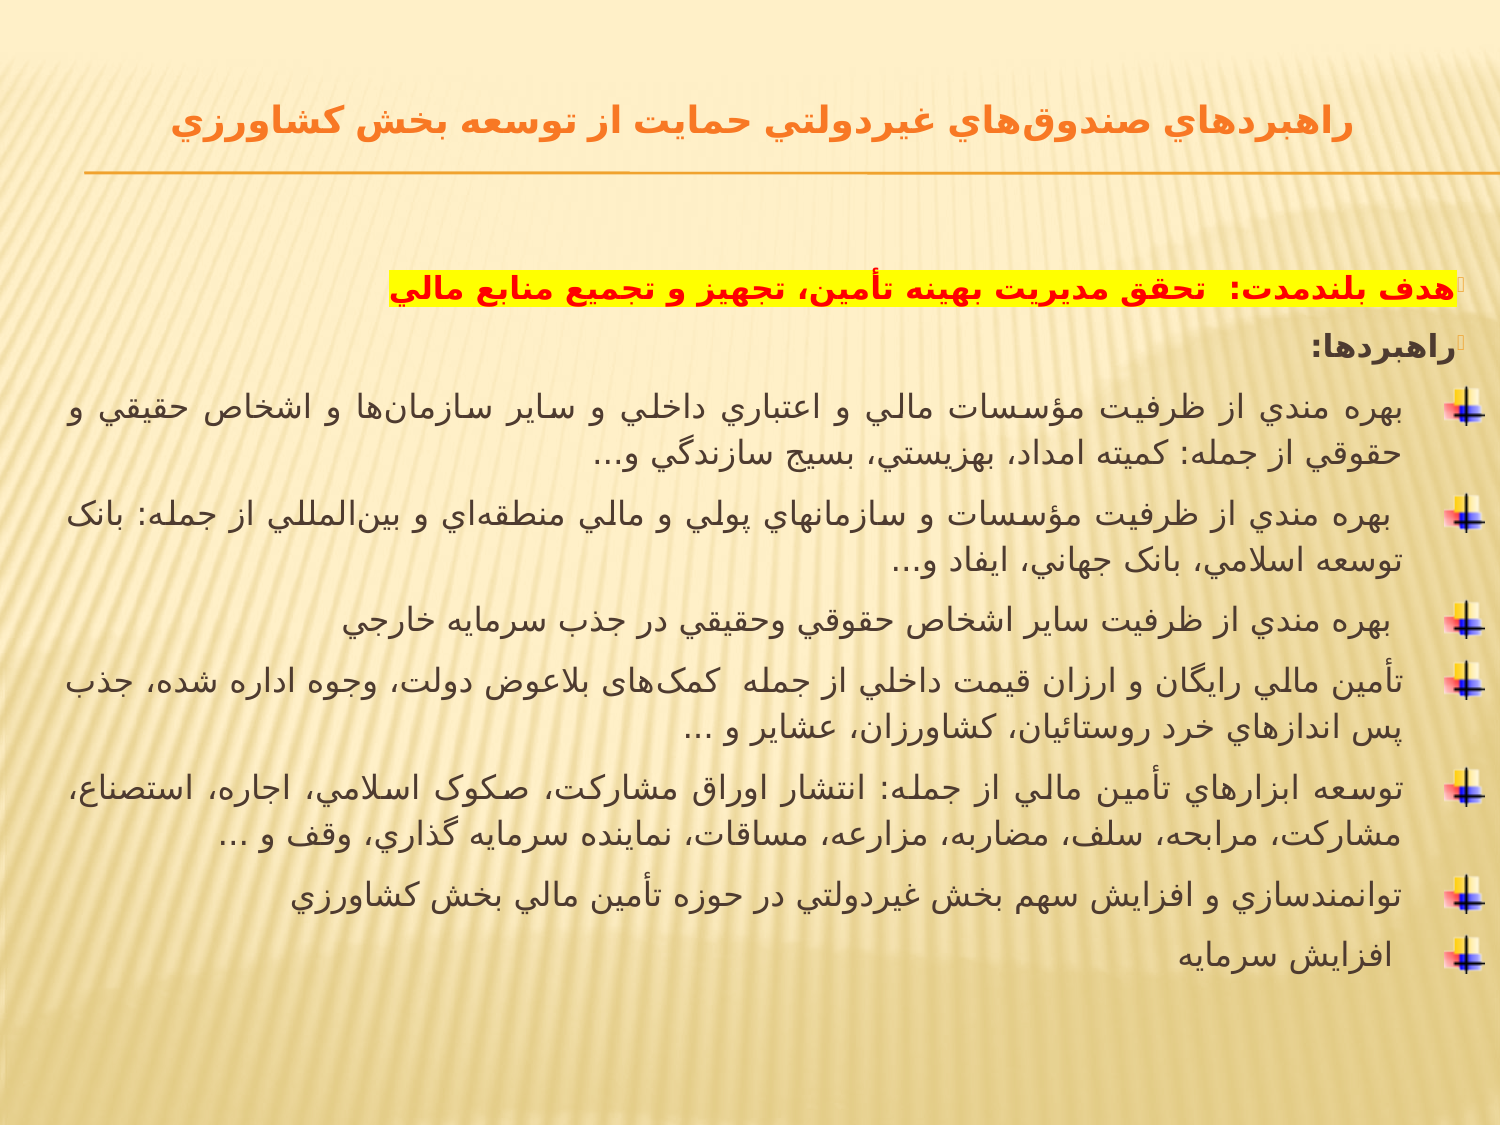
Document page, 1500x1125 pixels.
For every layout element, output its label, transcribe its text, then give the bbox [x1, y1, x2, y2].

picture [1444, 765, 1485, 807]
picture [1444, 384, 1485, 426]
picture [1444, 491, 1485, 533]
picture [1444, 933, 1485, 974]
picture [1444, 872, 1485, 914]
list هدف بلندمدت: تحقق مديريت بهينه تأمين، تجهيز و تجميع منابع مالي راهبردها: بهره مندي از ظرفيت مؤسسات مالي و اعتباري داخلي و ساير سازمان‌ها و اشخاص حقيقي و حقوقي از جمله: کميته امداد، بهزيستي، بسيج سازندگي و... بهره مندي از ظرفيت مؤسسات و سازمانهاي پولي و مالي منطقه‌اي و بين‌المللي از جمله: بانک توسعه اسلامي، بانک جهاني، ايفاد و... بهره مندي از ظرفيت ساير اشخاص حقوقي وحقيقي در جذب سرمايه خارجي تأمين مالي رايگان و ارزان قيمت داخلي از جمله کمک‌های بلاعوض دولت، وجوه اداره شده، جذب پس اندازهاي خرد روستائيان، کشاورزان، عشاير و ... توسعه ابزارهاي تأمين مالي از جمله: انتشار اوراق مشارکت، صکوک اسلامي، اجاره، استصناع، مشارکت، مرابحه، سلف، مضاربه، مزارعه، مساقات، نماينده سرمايه گذاري، وقف و ... توانمندسازي و افزايش سهم بخش غيردولتي در حوزه تأمين مالي بخش کشاورزي افزايش سرمايه [50, 254, 1475, 998]
picture [1444, 658, 1485, 700]
title راهبردهاي صندوق‌هاي غيردولتي حمايت از توسعه بخش کشاورزي [50, 24, 1475, 213]
picture [1444, 598, 1485, 639]
